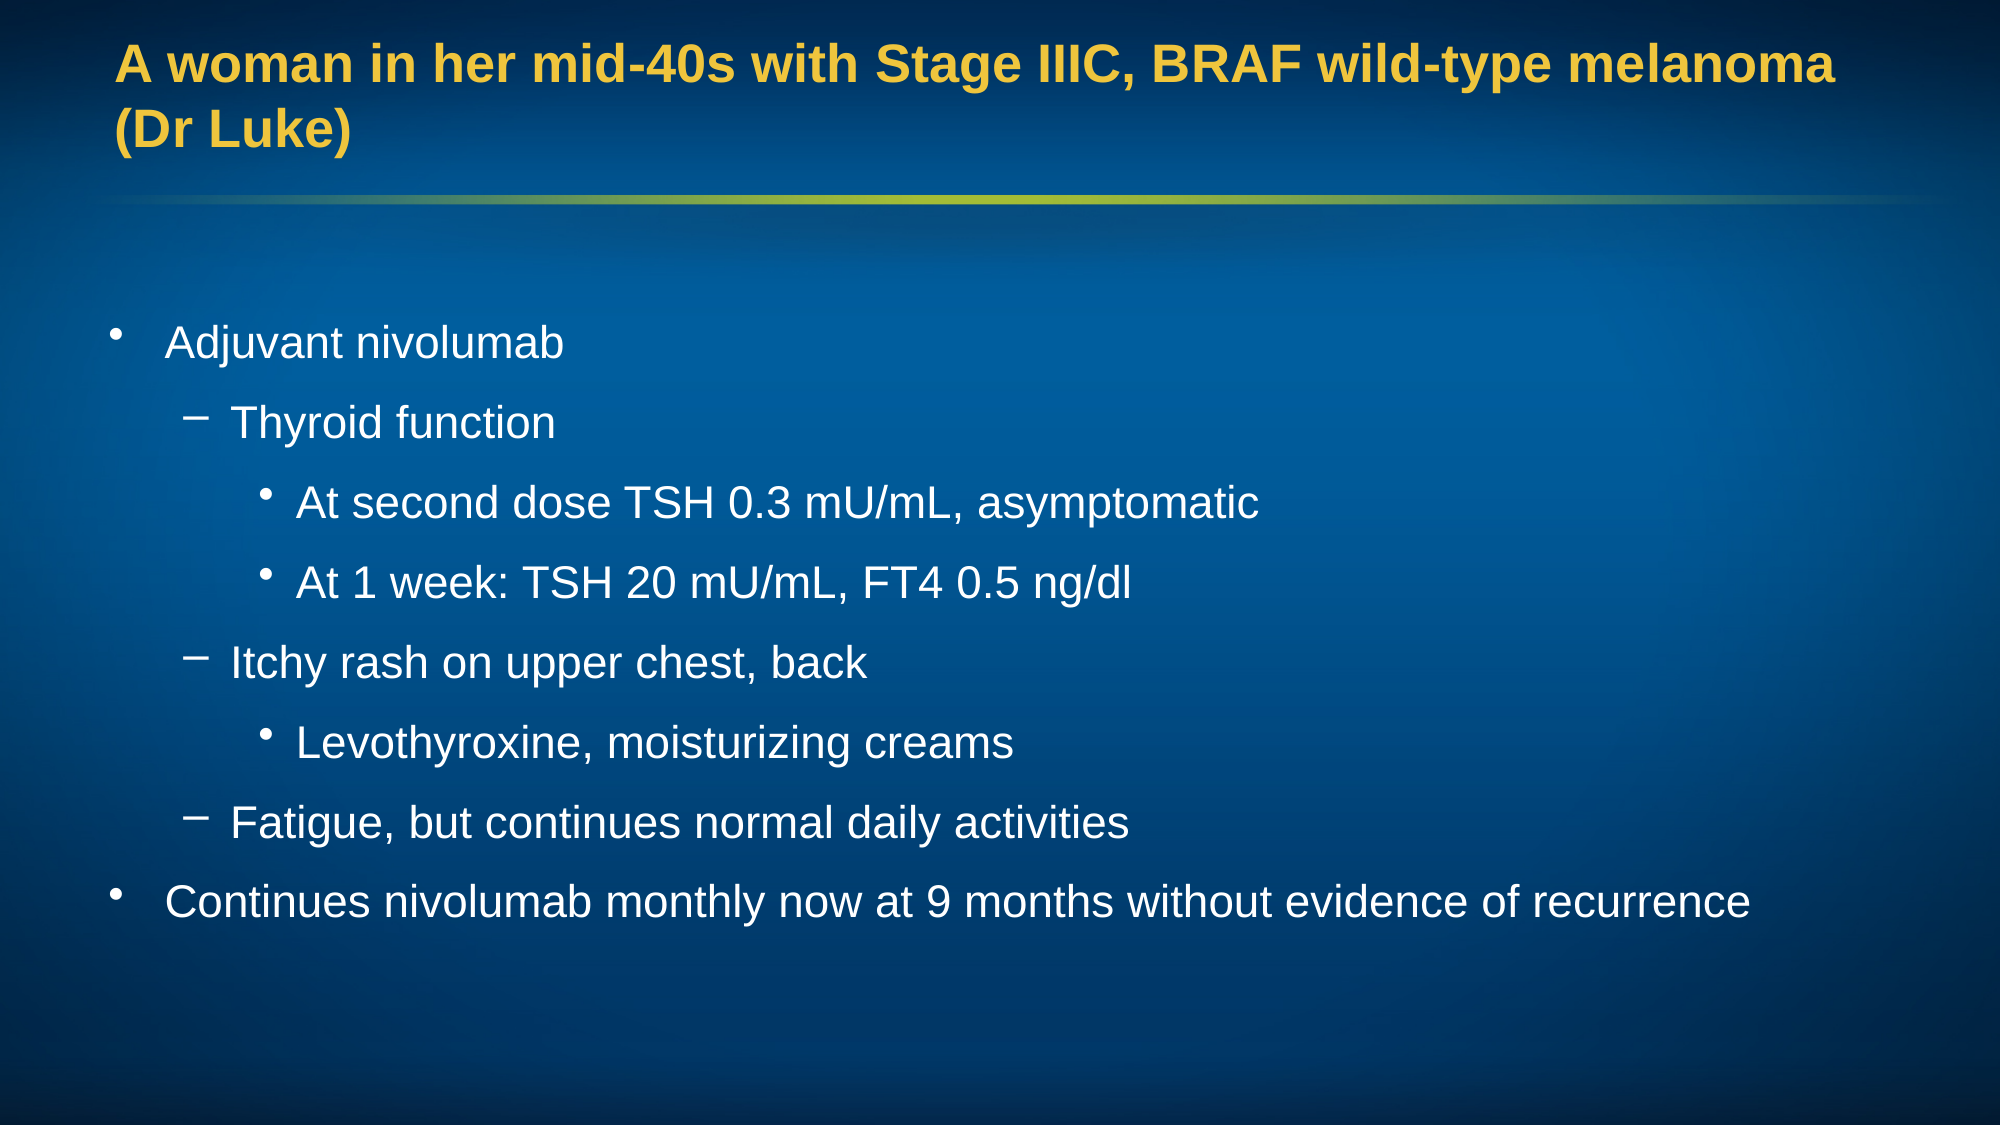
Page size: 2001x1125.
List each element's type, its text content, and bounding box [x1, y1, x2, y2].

title A woman in her mid-40s with Stage IIIC, BRAF wild-type melanoma (Dr Luke) [99, 0, 1882, 188]
text_box Adjuvant nivolumab Thyroid function At second dose TSH 0.3 mU/mL, asymptomatic At 1 week: TSH 20 mU/mL, FT4 0.5 ng/dl Itchy rash on upper chest, back Levothyroxine, moisturizing creams Fatigue, but continues normal daily activities Continues nivolumab monthly now at 9 months without evidence of recurrence [93, 224, 1875, 1100]
picture [0, 0, 2000, 1125]
